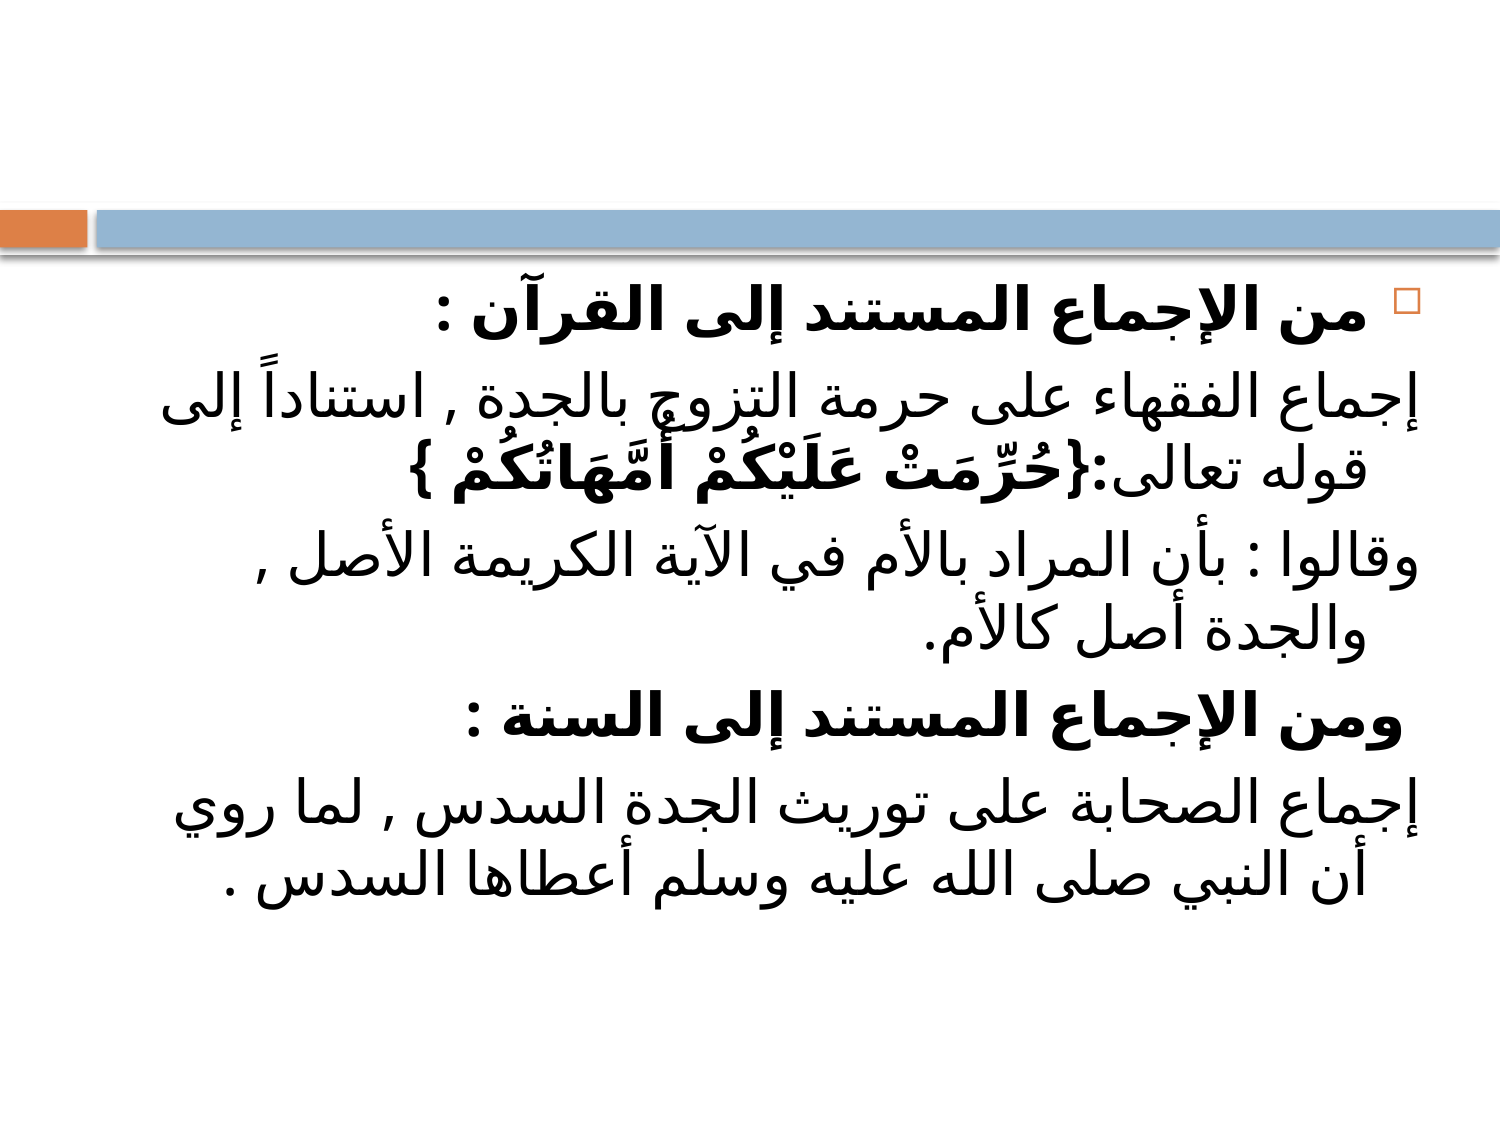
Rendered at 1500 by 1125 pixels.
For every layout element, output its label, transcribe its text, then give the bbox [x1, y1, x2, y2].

list من الإجماع المستند إلى القرآن : إجماع الفقهاء على حرمة التزوج بالجدة , استناداً إلى قوله تعالى:{حُرِّمَتْ عَلَيْكُمْ أُمَّهَاتُكُمْ } وقالوا : بأن المراد بالأم في الآية الكريمة الأصل , والجدة أصل كالأم. ومن الإجماع المستند إلى السنة : إجماع الصحابة على توريث الجدة السدس , لما روي أن النبي صلى الله عليه وسلم أعطاها السدس . [100, 262, 1438, 1000]
